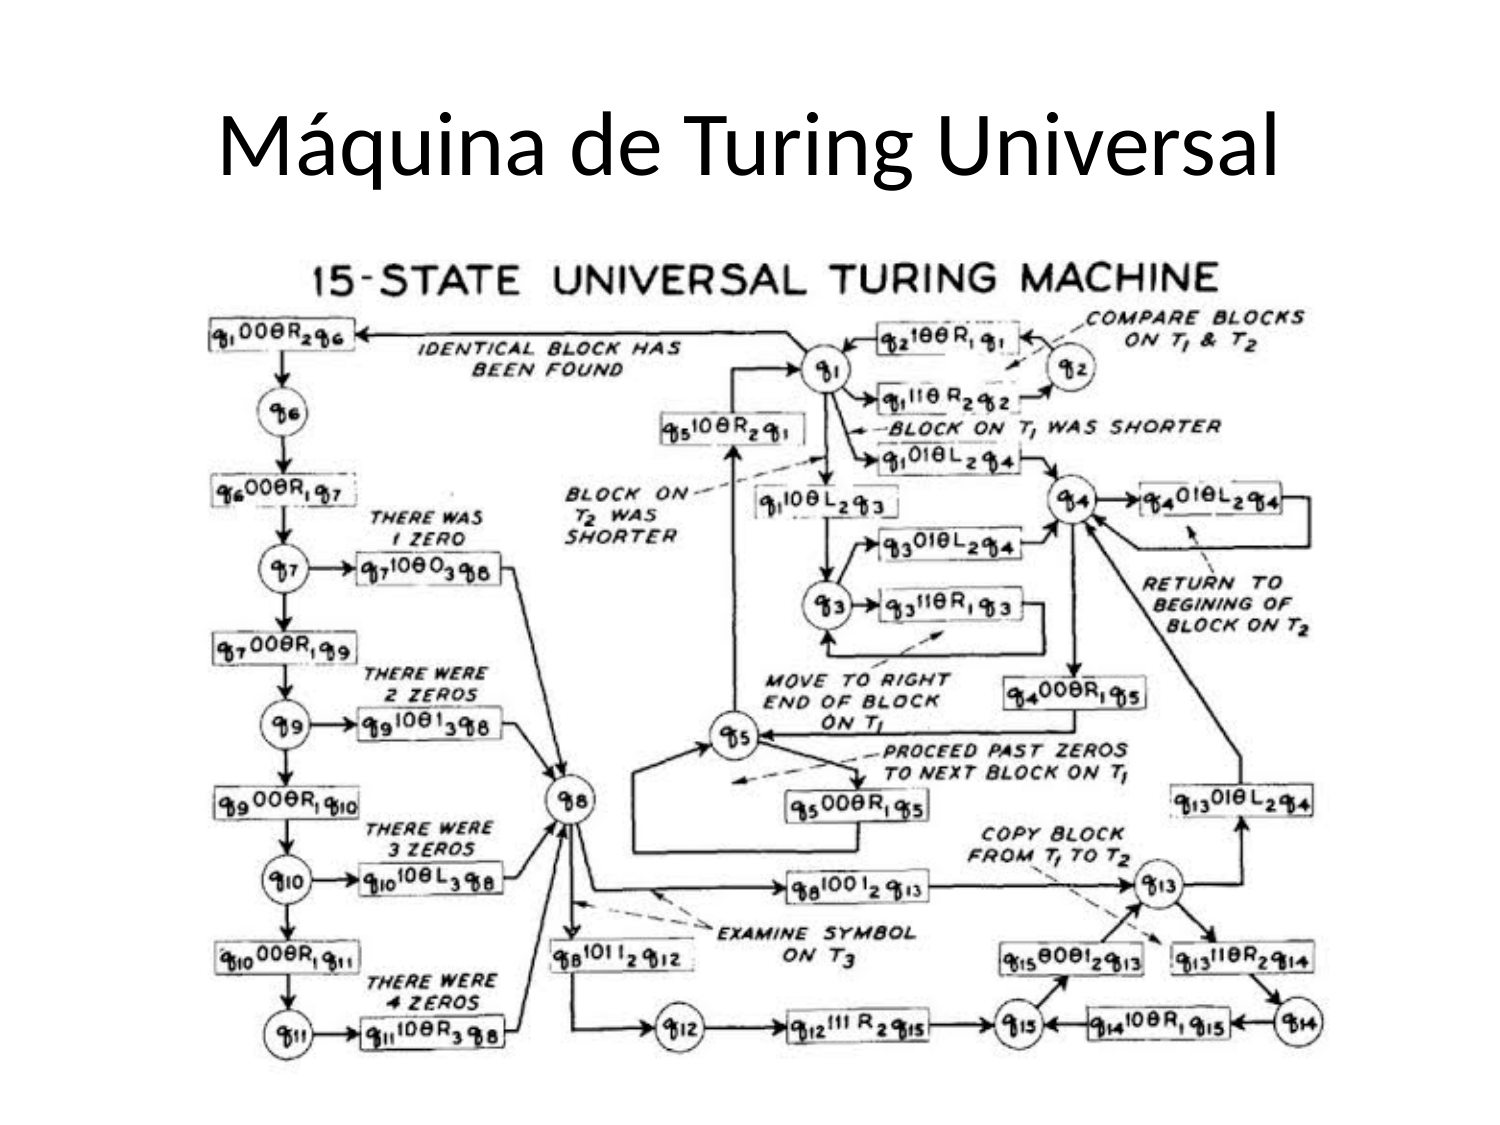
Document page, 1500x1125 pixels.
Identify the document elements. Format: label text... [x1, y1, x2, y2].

picture [147, 214, 1391, 1123]
title Máquina de Turing Universal [75, 45, 1425, 233]
